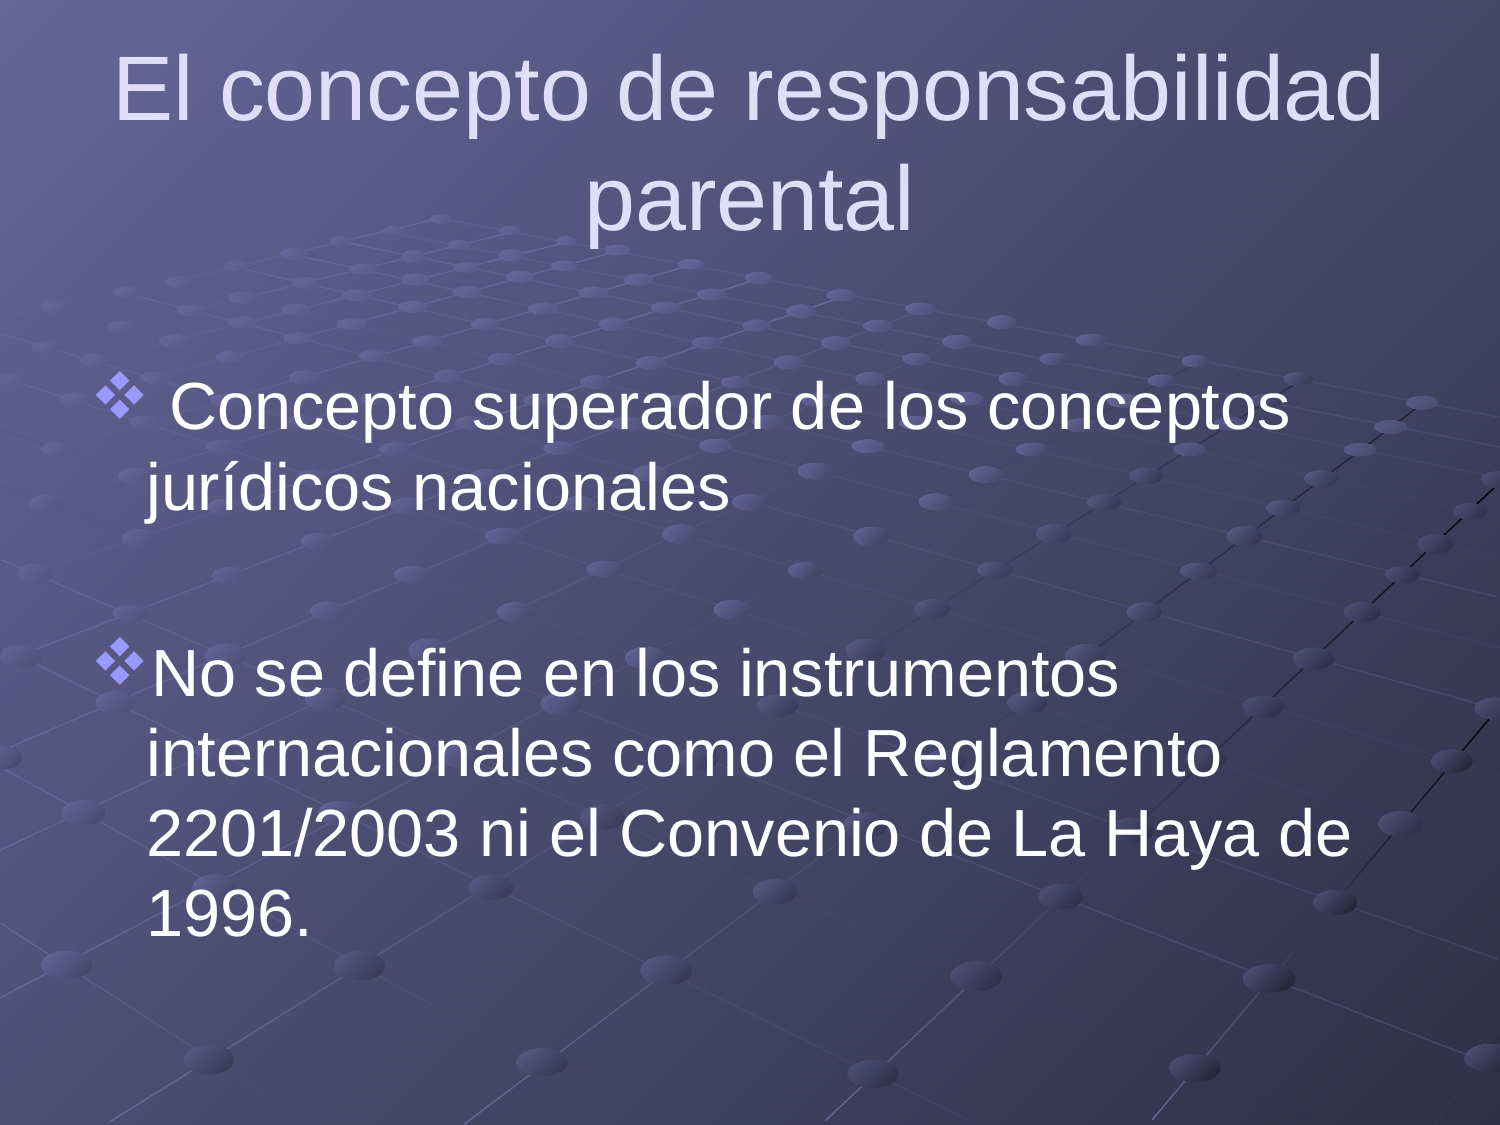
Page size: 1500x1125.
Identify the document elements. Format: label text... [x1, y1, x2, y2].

list Concepto superador de los conceptos jurídicos nacionales No se define en los instrumentos internacionales como el Reglamento 2201/2003 ni el Convenio de La Haya de 1996. [74, 262, 1426, 1007]
title El concepto de responsabilidad parental [74, 44, 1426, 233]
